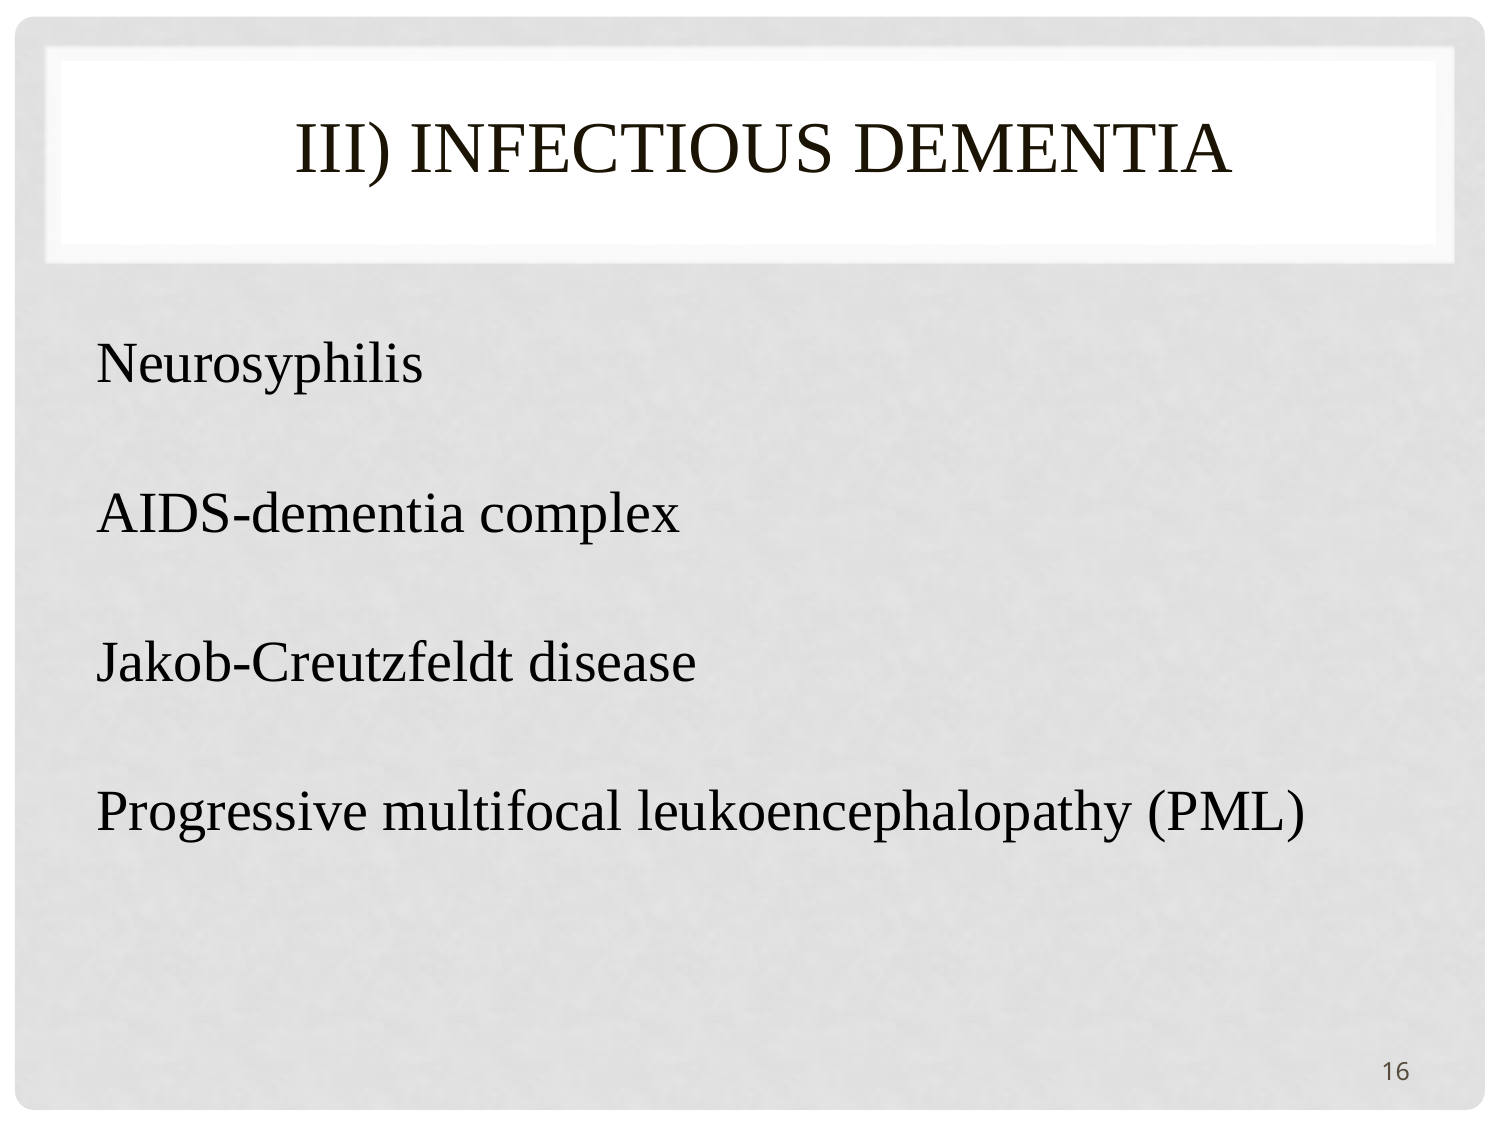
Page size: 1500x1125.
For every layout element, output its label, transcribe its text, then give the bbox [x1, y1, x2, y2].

slide_number 16 [1074, 1042, 1425, 1103]
list Neurosyphilis AIDS-dementia complex Jakob-Creutzfeldt disease Progressive multifocal leukoencephalopathy (PML) [62, 324, 1413, 1069]
title III) INFECTIOUS DEMENTIA [137, 50, 1392, 238]
